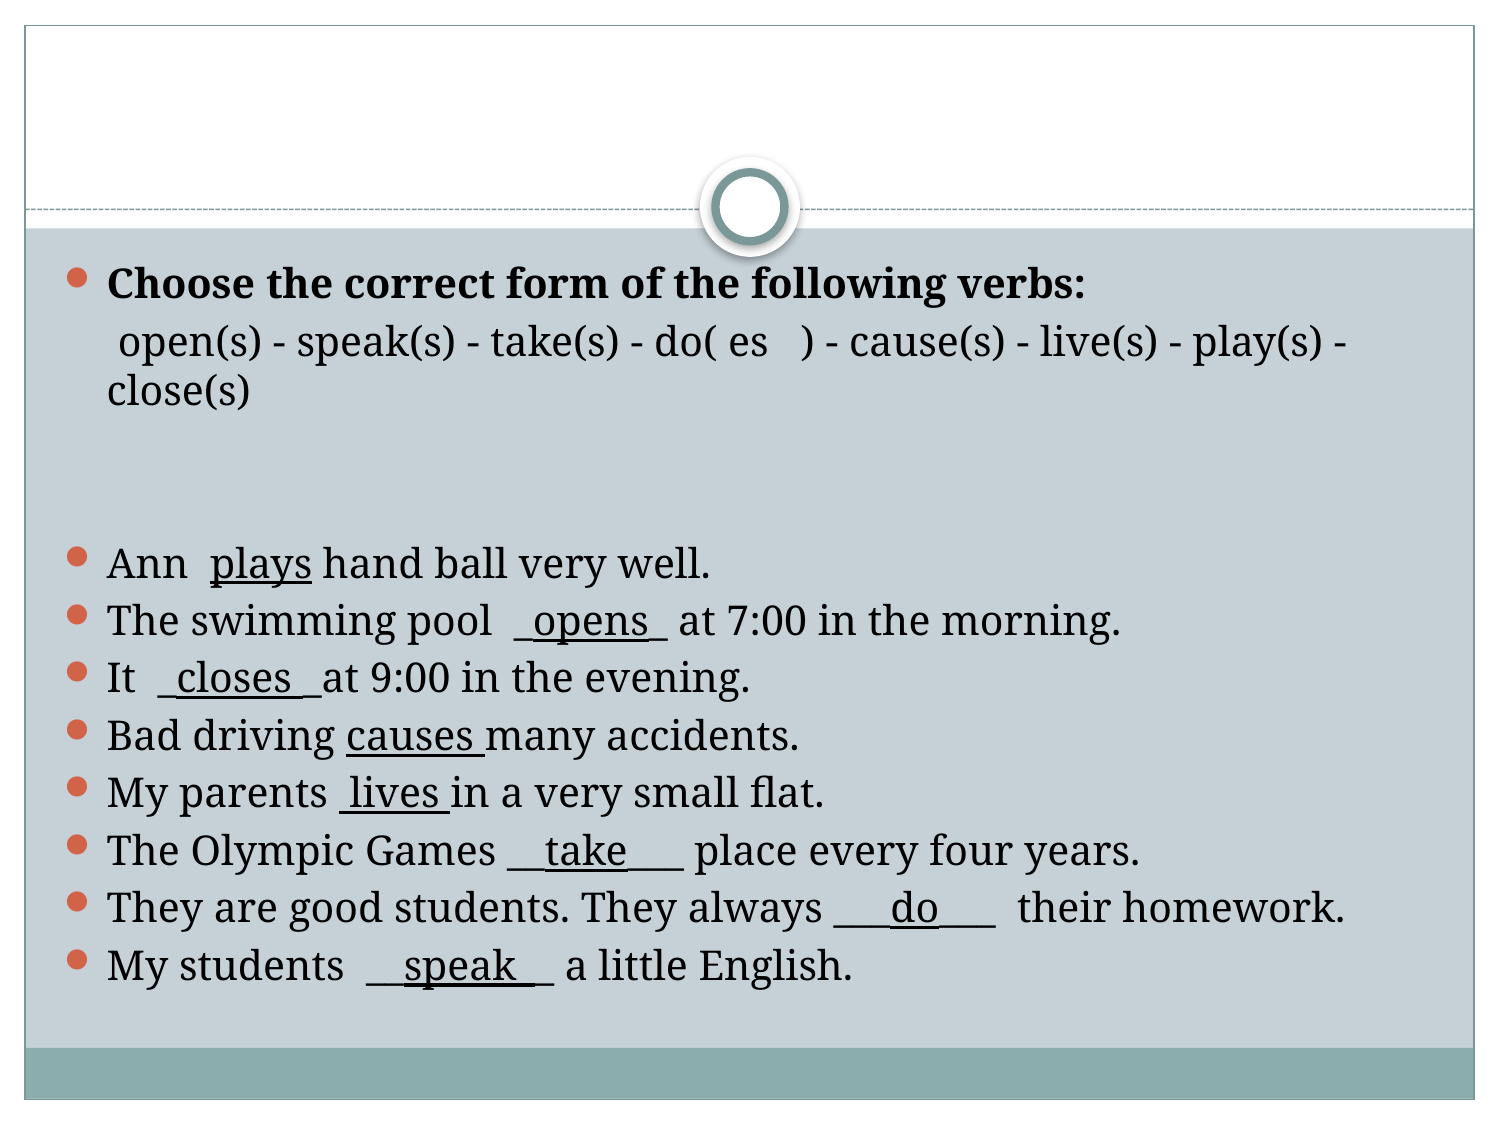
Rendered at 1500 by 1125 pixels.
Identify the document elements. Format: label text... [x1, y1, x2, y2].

list Choose the correct form of the following verbs: open(s) - speak(s) - take(s) - do( es ) - cause(s) - live(s) - play(s) - close(s) Ann plays hand ball very well. The swimming pool _opens_ at 7:00 in the morning. It _closes _at 9:00 in the evening. Bad driving causes many accidents. My parents lives in a very small flat. The Olympic Games __take___ place every four years. They are good students. They always ___do___ their homework. My students __speak__ a little English. [49, 250, 1445, 1001]
